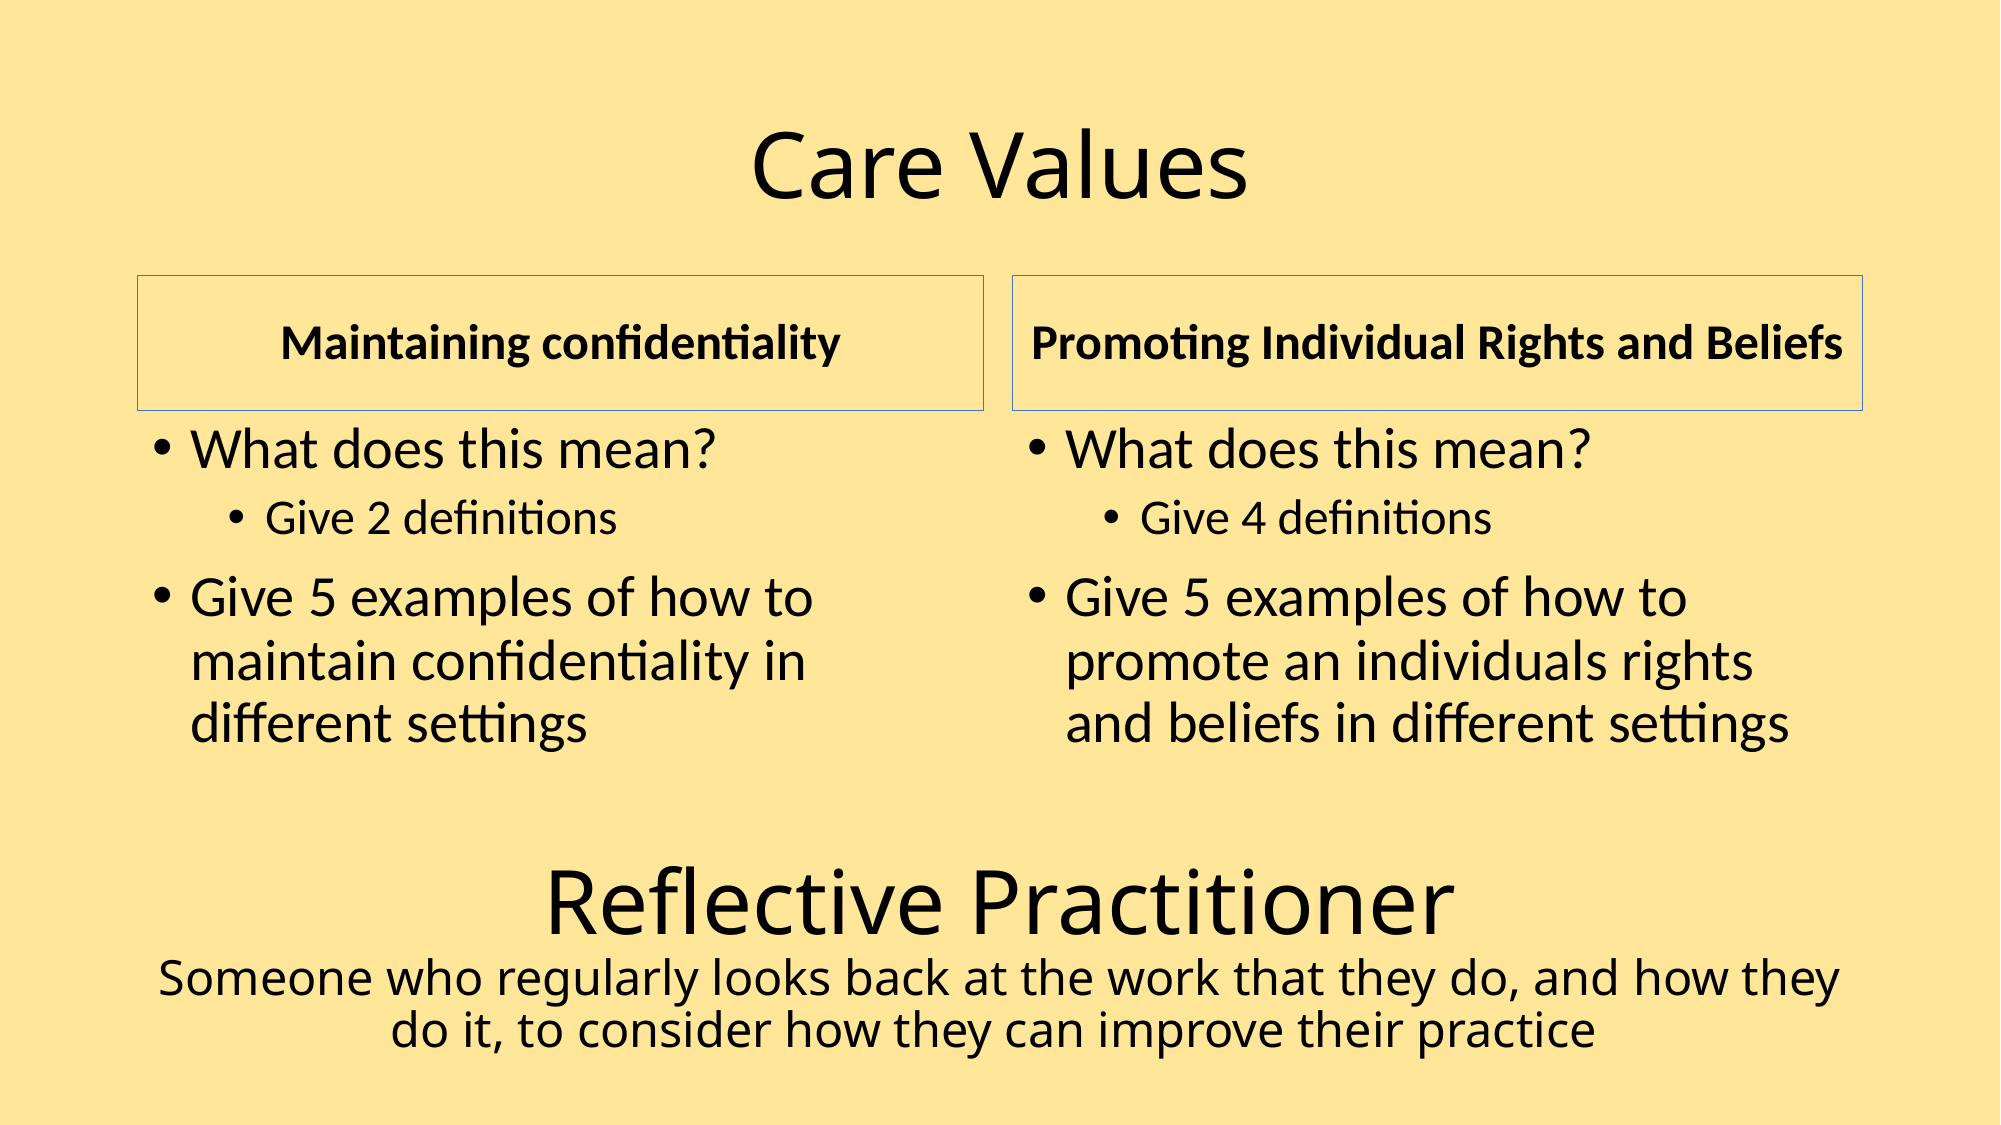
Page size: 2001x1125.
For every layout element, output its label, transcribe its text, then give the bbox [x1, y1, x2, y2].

list Maintaining confidentiality [137, 275, 984, 410]
title Care Values [137, 59, 1863, 278]
text_box Reflective Practitioner Someone who regularly looks back at the work that they do, and how they do it, to consider how they can improve their practice [137, 849, 1863, 1067]
list Promoting Individual Rights and Beliefs [1012, 275, 1863, 410]
list What does this mean? Give 2 definitions Give 5 examples of how to maintain confidentiality in different settings [137, 410, 984, 815]
list What does this mean? Give 4 definitions Give 5 examples of how to promote an individuals rights and beliefs in different settings [1012, 410, 1863, 849]
